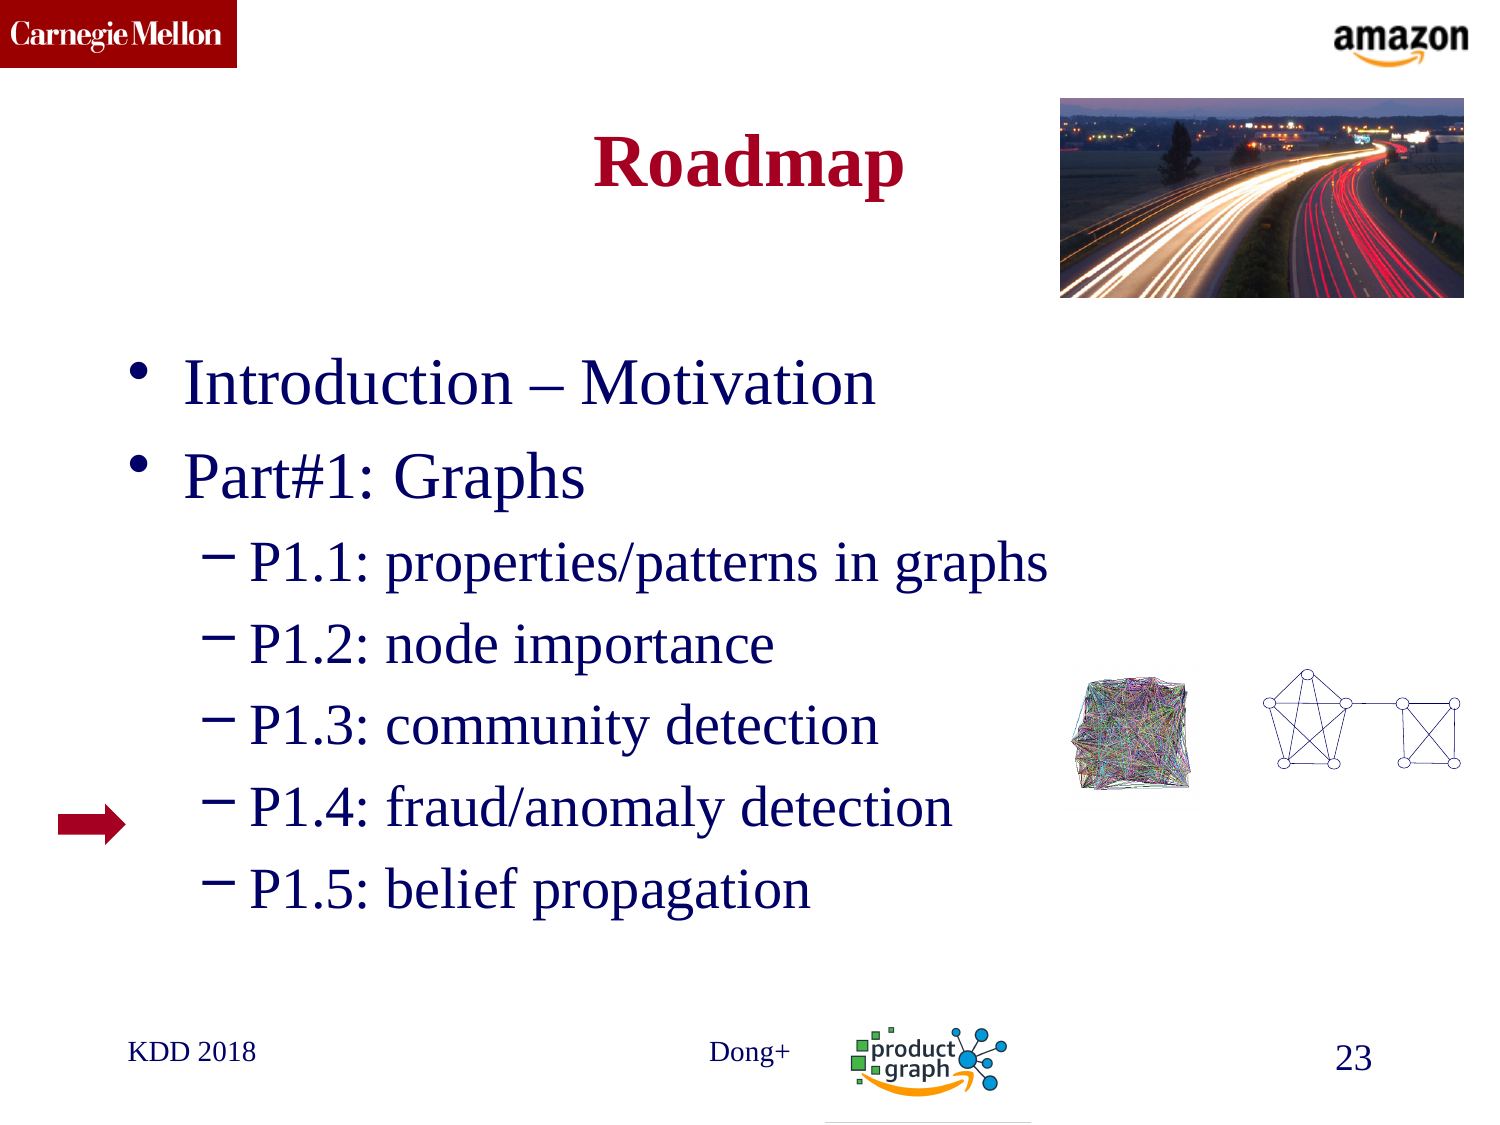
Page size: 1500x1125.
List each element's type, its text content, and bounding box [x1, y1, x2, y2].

list Introduction – Motivation Part#1: Graphs P1.1: properties/patterns in graphs P1.2: node importance P1.3: community detection P1.4: fraud/anomaly detection P1.5: belief propagation [112, 237, 1388, 1001]
picture [0, 0, 237, 68]
slide_number KDD 2018 [112, 1024, 426, 1101]
footer Dong+ [512, 1024, 988, 1101]
title Roadmap [112, 99, 1058, 213]
picture [1322, 4, 1484, 88]
picture [1060, 98, 1464, 299]
slide_number 23 [1074, 1024, 1388, 1101]
picture [1063, 658, 1202, 811]
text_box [1263, 669, 1461, 770]
text_box [58, 803, 126, 846]
